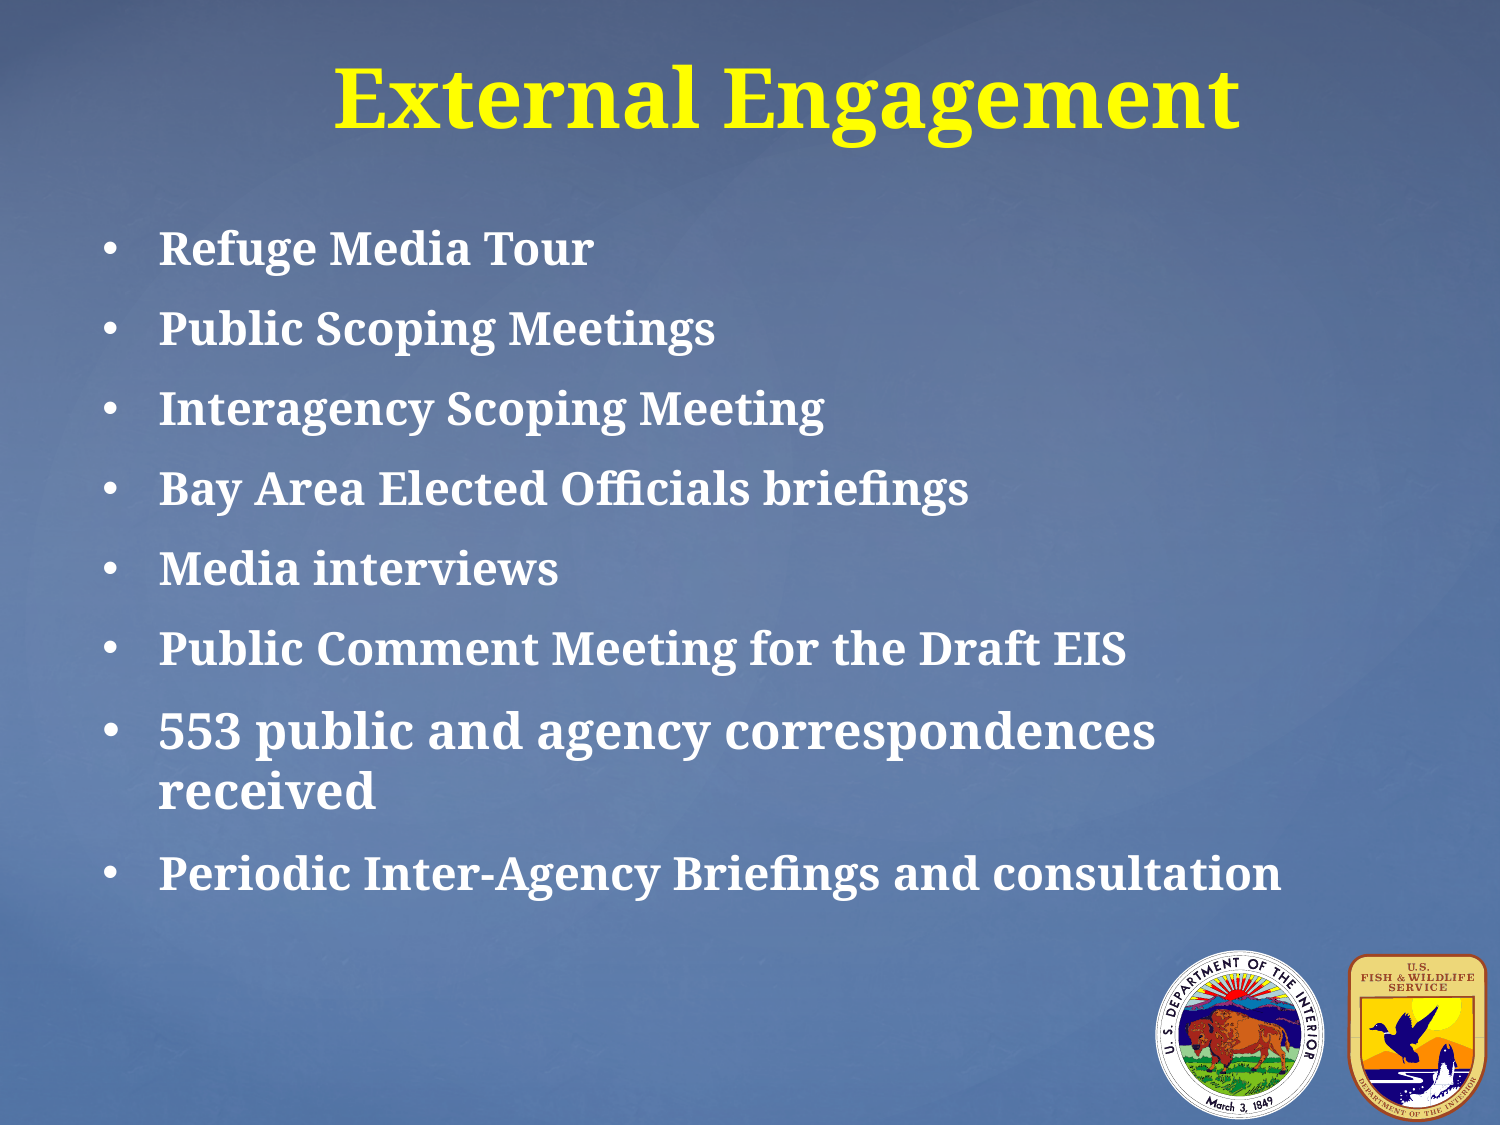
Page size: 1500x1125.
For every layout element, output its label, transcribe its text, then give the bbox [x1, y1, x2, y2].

text_box Refuge Media Tour Public Scoping Meetings Interagency Scoping Meeting Bay Area Elected Officials briefings Media interviews Public Comment Meeting for the Draft EIS 553 public and agency correspondences received Periodic Inter-Agency Briefings and consultation [87, 212, 1400, 938]
text_box External Engagement [74, 37, 1500, 150]
